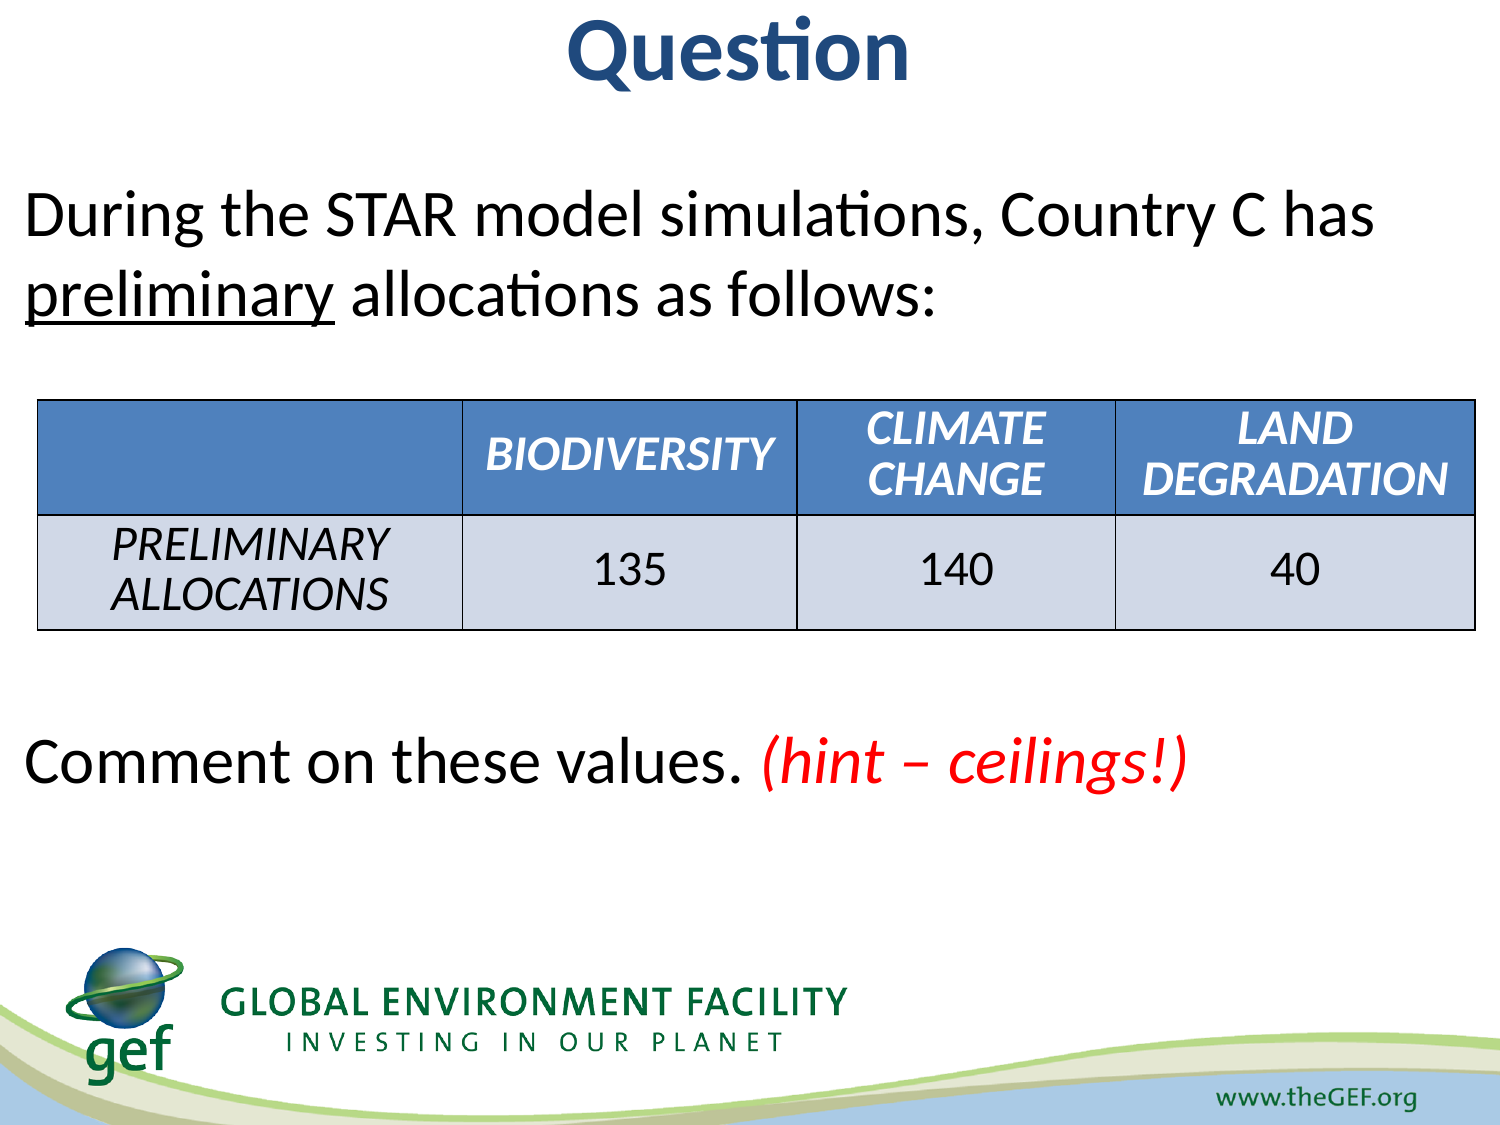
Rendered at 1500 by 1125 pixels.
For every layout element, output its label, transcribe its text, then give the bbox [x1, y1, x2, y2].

table_cell PRELIMINARY ALLOCATIONS [38, 516, 462, 629]
table_cell 140 [798, 516, 1115, 629]
table_header LAND DEGRADATION [1116, 401, 1474, 514]
table_header [38, 401, 462, 514]
table_cell 40 [1116, 516, 1474, 629]
table_header BIODIVERSITY [463, 401, 796, 514]
title Question [74, 0, 1426, 88]
table_header CLIMATE CHANGE [798, 401, 1115, 514]
picture [0, 920, 1500, 1125]
list During the STAR model simulations, Country C has preliminary allocations as follows: Comment on these values. (hint – ceilings!) [9, 162, 1500, 988]
table_cell 135 [463, 516, 796, 629]
